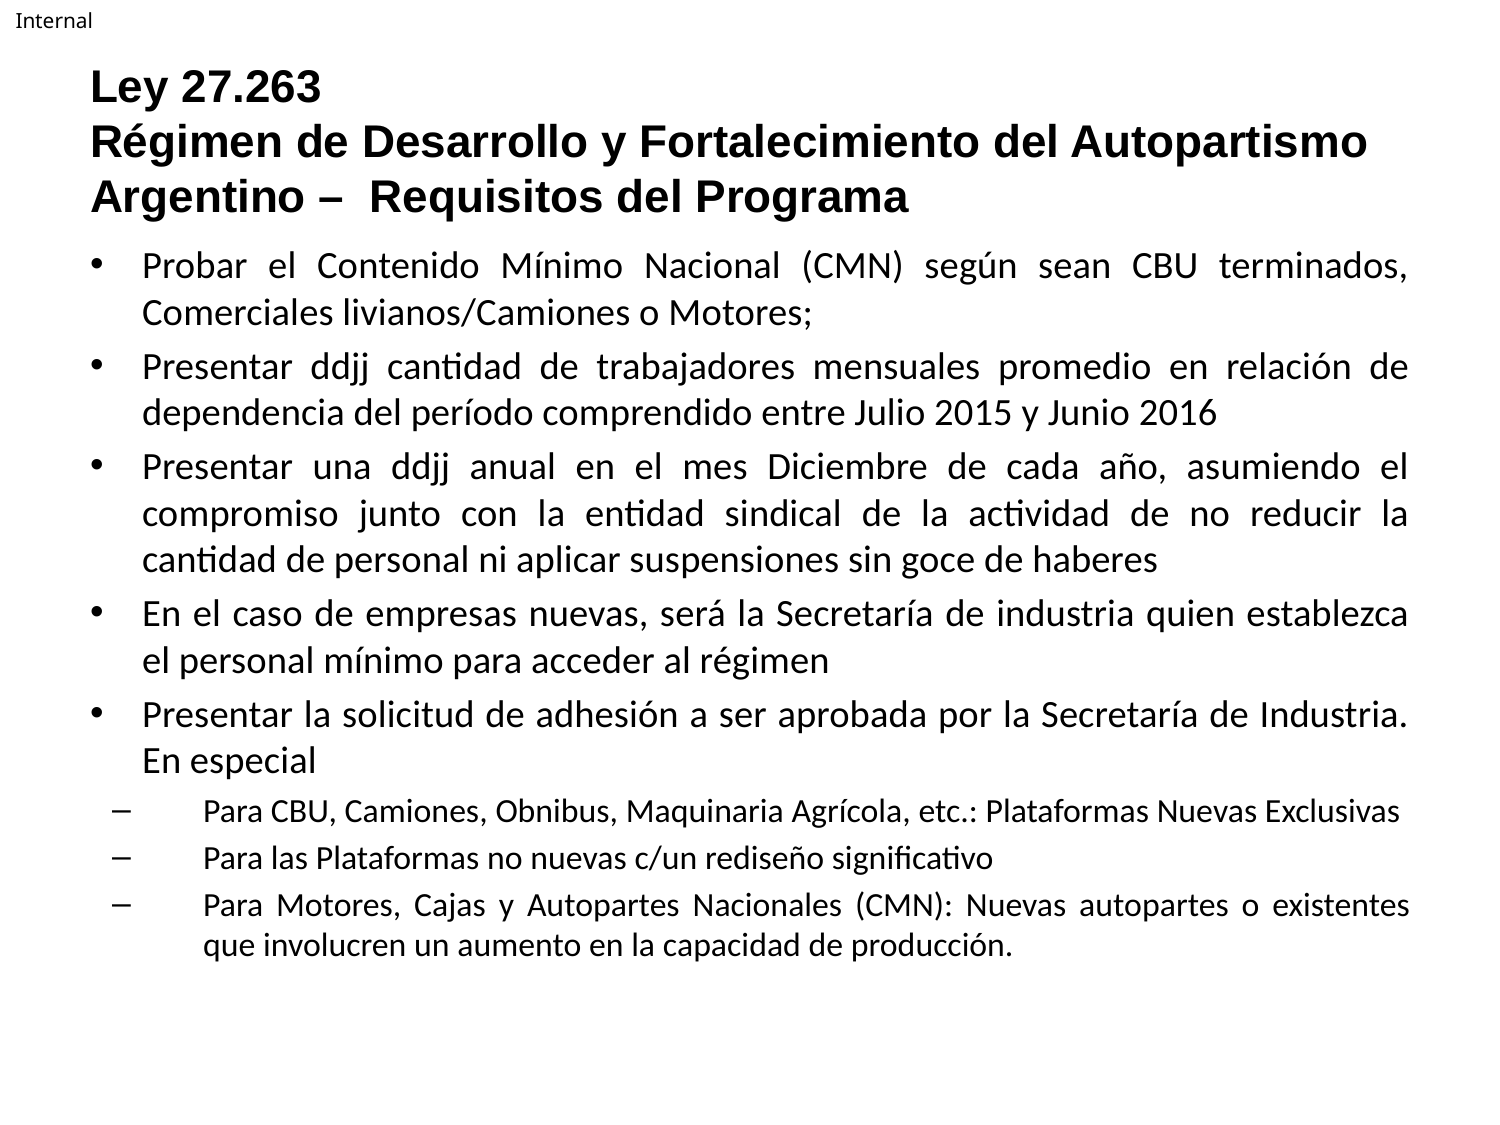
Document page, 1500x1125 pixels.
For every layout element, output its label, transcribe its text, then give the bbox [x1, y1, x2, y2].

list Probar el Contenido Mínimo Nacional (CMN) según sean CBU terminados, Comerciales livianos/Camiones o Motores; Presentar ddjj cantidad de trabajadores mensuales promedio en relación de dependencia del período comprendido entre Julio 2015 y Junio 2016 Presentar una ddjj anual en el mes Diciembre de cada año, asumiendo el compromiso junto con la entidad sindical de la actividad de no reducir la cantidad de personal ni aplicar suspensiones sin goce de haberes En el caso de empresas nuevas, será la Secretaría de industria quien establezca el personal mínimo para acceder al régimen Presentar la solicitud de adhesión a ser aprobada por la Secretaría de Industria. En especial Para CBU, Camiones, Obnibus, Maquinaria Agrícola, etc.: Plataformas Nuevas Exclusivas Para las Plataformas no nuevas c/un rediseño significativo Para Motores, Cajas y Autopartes Nacionales (CMN): Nuevas autopartes o existentes que involucren un aumento en la capacidad de producción. [75, 232, 1425, 1005]
title Ley 27.263 Régimen de Desarrollo y Fortalecimiento del Autopartismo Argentino – Requisitos del Programa [75, 45, 1425, 232]
